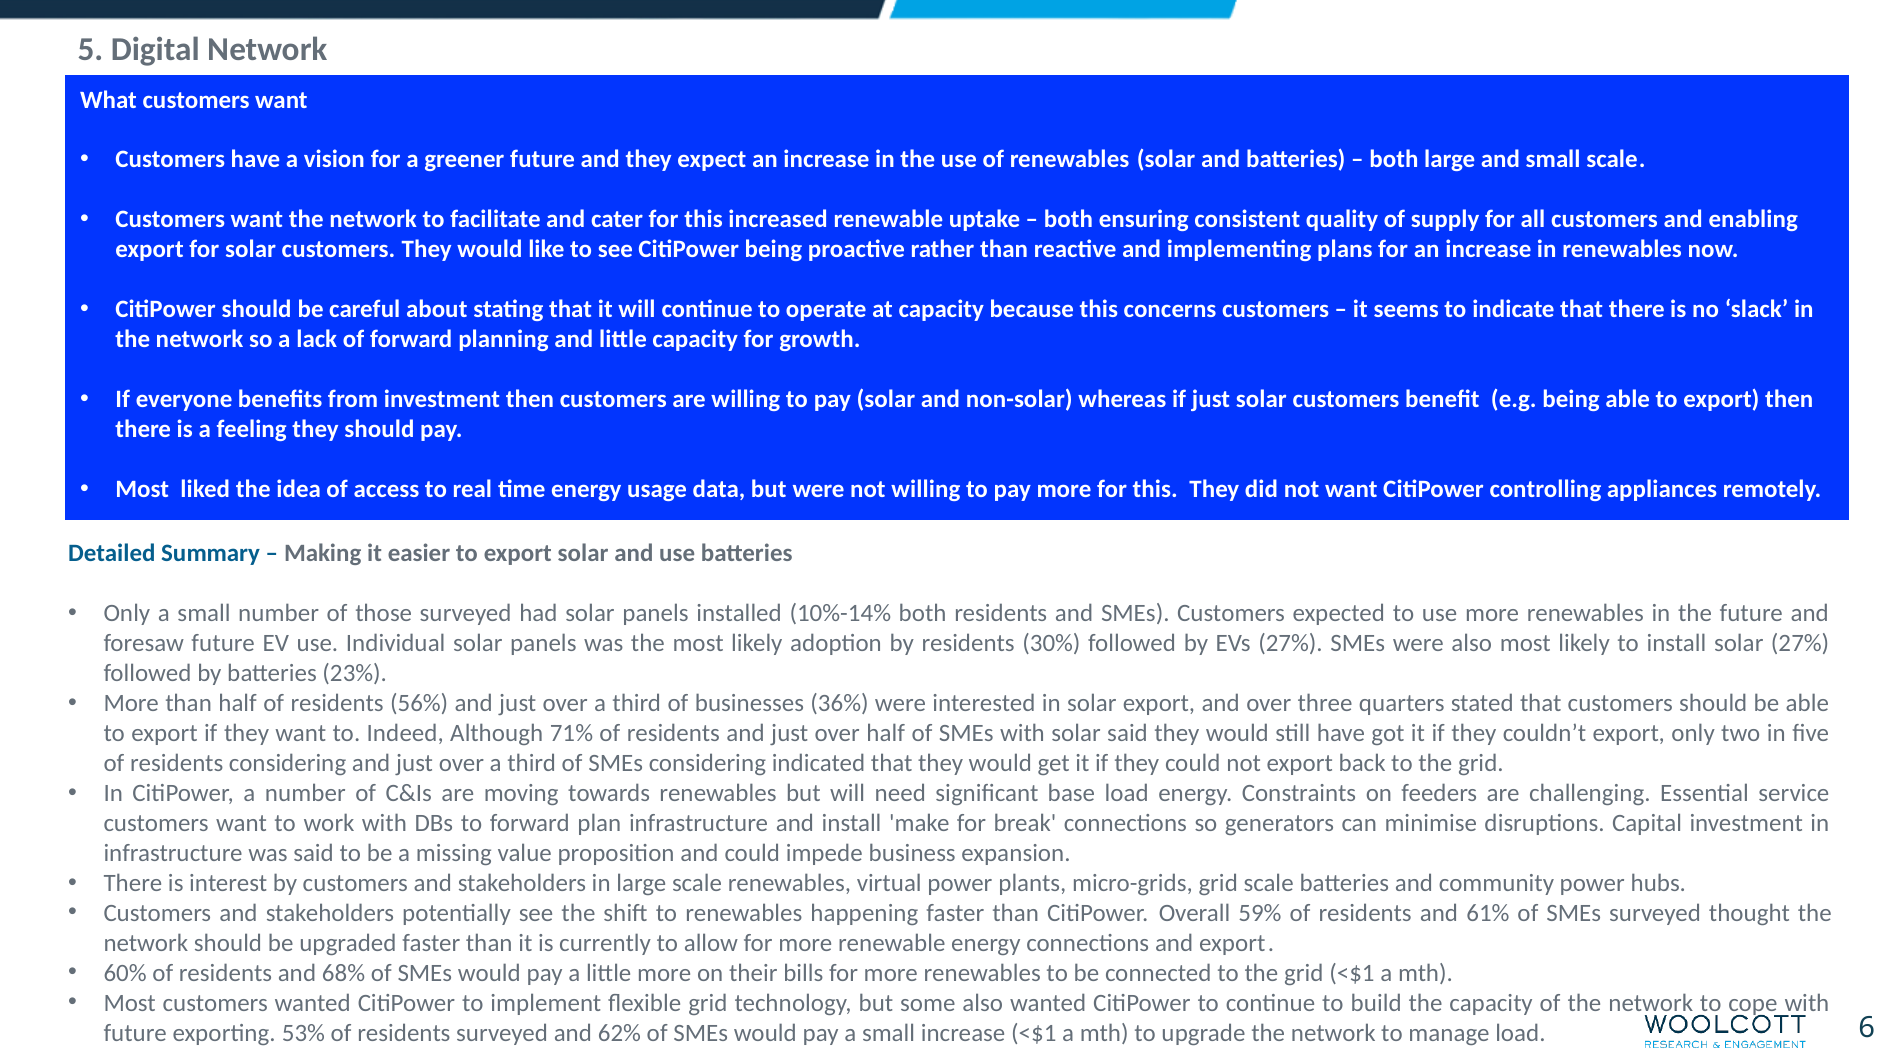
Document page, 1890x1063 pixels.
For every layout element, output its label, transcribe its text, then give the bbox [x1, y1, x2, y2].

list What customers want Customers have a vision for a greener future and they expect an increase in the use of renewables (solar and batteries) – both large and small scale. Customers want the network to facilitate and cater for this increased renewable uptake – both ensuring consistent quality of supply for all customers and enabling export for solar customers. They would like to see CitiPower being proactive rather than reactive and implementing plans for an increase in renewables now. CitiPower should be careful about stating that it will continue to operate at capacity because this concerns customers – it seems to indicate that there is no ‘slack’ in the network so a lack of forward planning and little capacity for growth. If everyone benefits from investment then customers are willing to pay (solar and non-solar) whereas if just solar customers benefit (e.g. being able to export) then there is a feeling they should pay. Most liked the idea of access to real time energy usage data, but were not willing to pay more for this. They did not want CitiPower controlling appliances remotely. [65, 75, 1849, 520]
text_box 5. Digital Network [62, 20, 343, 75]
list Detailed Summary – Making it easier to export solar and use batteries Only a small number of those surveyed had solar panels installed (10%-14% both residents and SMEs). Customers expected to use more renewables in the future and foresaw future EV use. Individual solar panels was the most likely adoption by residents (30%) followed by EVs (27%). SMEs were also most likely to install solar (27%) followed by batteries (23%). More than half of residents (56%) and just over a third of businesses (36%) were interested in solar export, and over three quarters stated that customers should be able to export if they want to. Indeed, Although 71% of residents and just over half of SMEs with solar said they would still have got it if they couldn’t export, only two in five of residents considering and just over a third of SMEs considering indicated that they would get it if they could not export back to the grid. In CitiPower, a number of C&Is are moving towards renewables but will need significant base load energy. Constraints on feeders are challenging. Essential service customers want to work with DBs to forward plan infrastructure and install 'make for break' connections so generators can minimise disruptions. Capital investment in infrastructure was said to be a missing value proposition and could impede business expansion. There is interest by customers and stakeholders in large scale renewables, virtual power plants, micro-grids, grid scale batteries and community power hubs. Customers and stakeholders potentially see the shift to renewables happening faster than CitiPower. Overall 59% of residents and 61% of SMEs surveyed thought the network should be upgraded faster than it is currently to allow for more renewable energy connections and export. 60% of residents and 68% of SMEs would pay a little more on their bills for more renewables to be connected to the grid (<$1 a mth). Most customers wanted CitiPower to implement flexible grid technology, but some also wanted CitiPower to continue to build the capacity of the network to cope with future exporting. 53% of residents surveyed and 62% of SMEs would pay a small increase (<$1 a mth) to upgrade the network to manage load. [53, 529, 1849, 1063]
picture [0, 0, 1241, 20]
